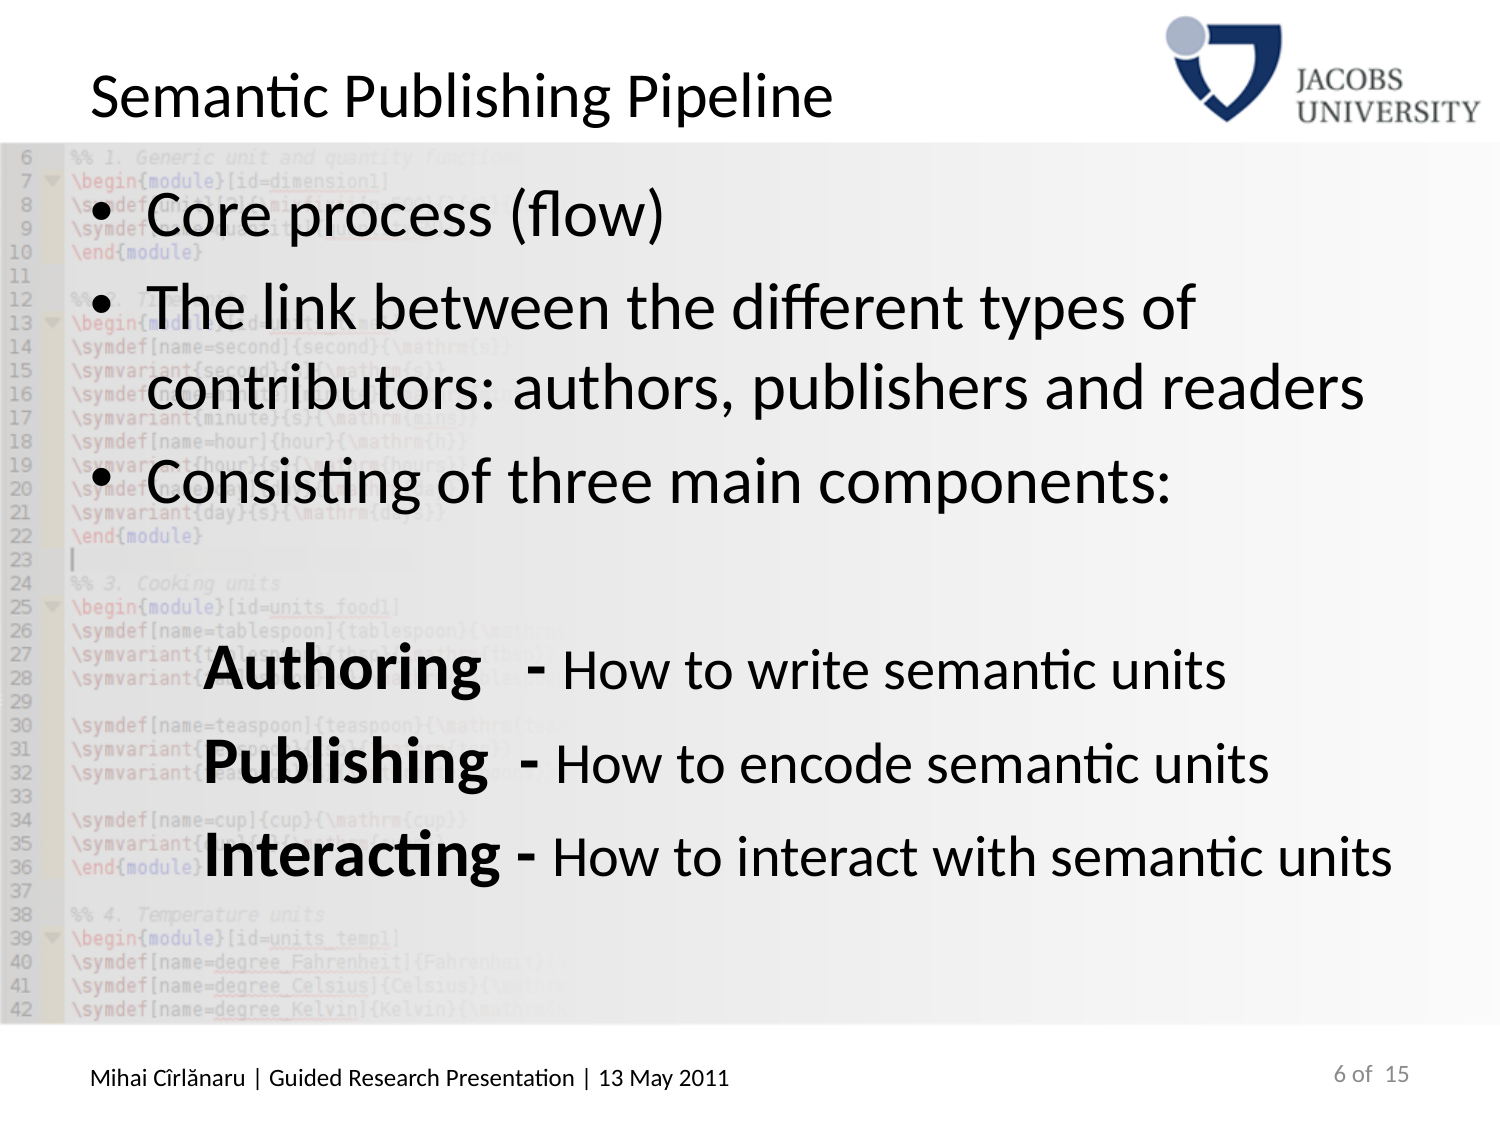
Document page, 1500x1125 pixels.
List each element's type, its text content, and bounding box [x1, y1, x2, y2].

picture [0, 0, 1500, 1125]
text_box Mihai Cîrlănaru | Guided Research Presentation | 13 May 2011 [74, 1054, 750, 1100]
text_box Core process (flow) The link between the different types of contributors: authors, publishers and readers Consisting of three main components: Authoring - How to write semantic units Publishing - How to encode semantic units Interacting - How to interact with semantic units [74, 162, 1425, 1005]
text_box Semantic Publishing Pipeline [74, 45, 1425, 138]
slide_number 6 of 15 [1074, 1042, 1425, 1103]
